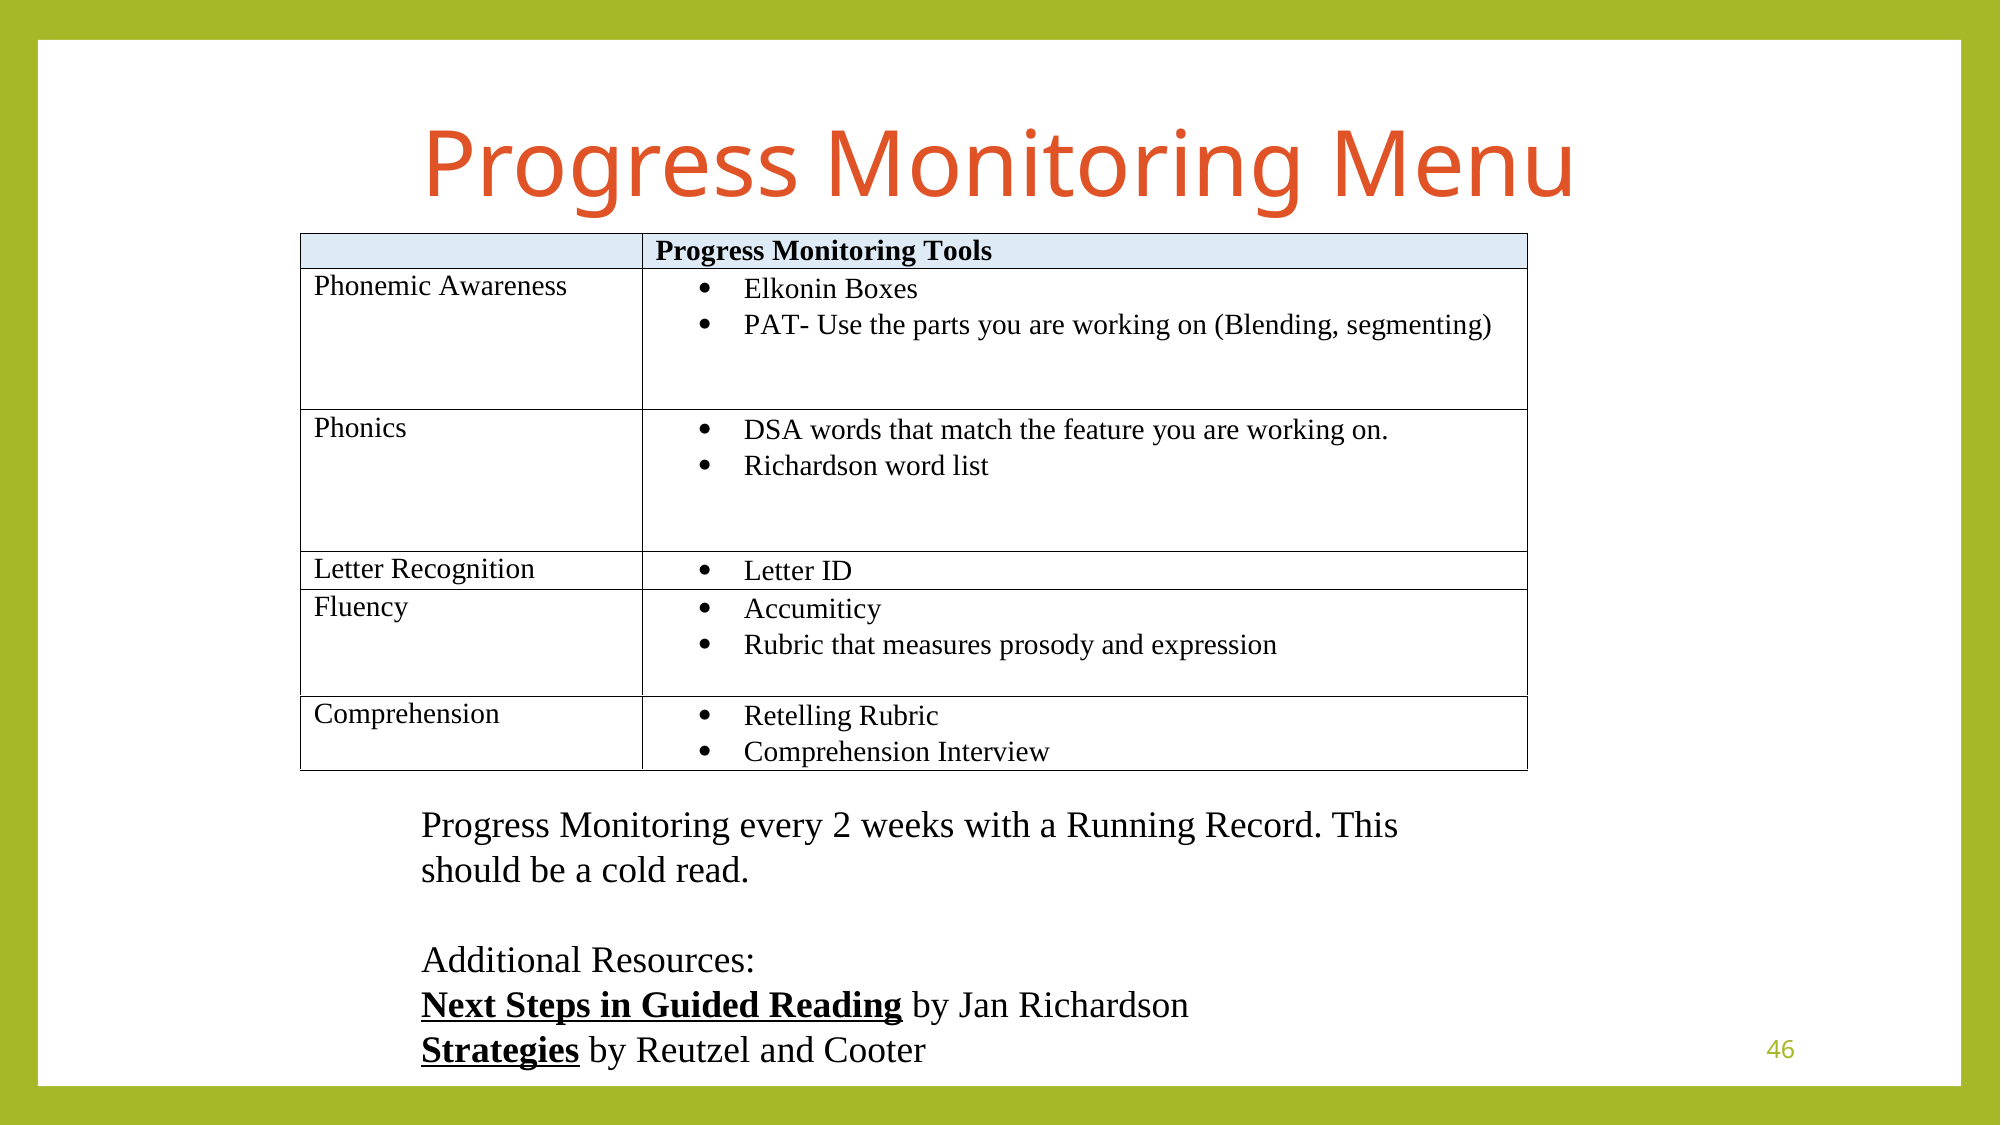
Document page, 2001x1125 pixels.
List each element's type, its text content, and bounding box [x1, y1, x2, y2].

slide_number 46 [1530, 1020, 1811, 1081]
title Progress Monitoring Menu [190, 55, 1811, 278]
text_box Progress Monitoring every 2 weeks with a Running Record. This should be a cold read. Additional Resources: Next Steps in Guided Reading by Jan Richardson Strategies by Reutzel and Cooter [406, 814, 1519, 1078]
picture [299, 232, 1626, 805]
